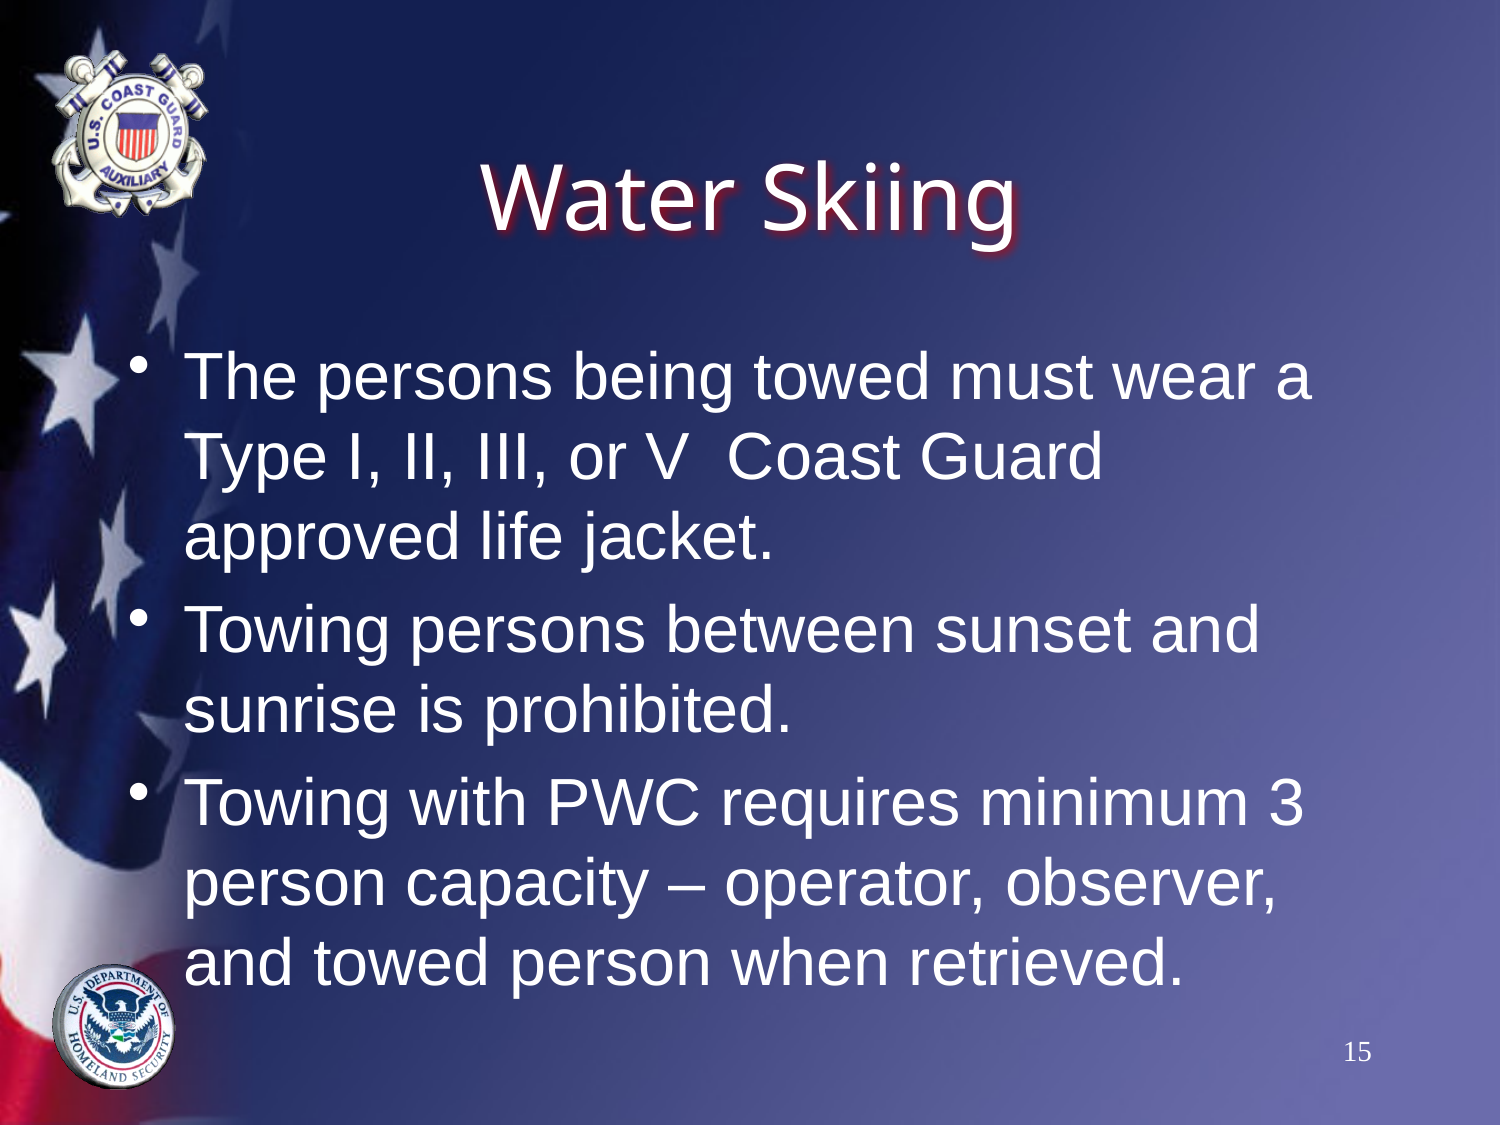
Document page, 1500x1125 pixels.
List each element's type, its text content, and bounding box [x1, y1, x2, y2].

slide_number 15 [1074, 1025, 1388, 1100]
title Water Skiing [112, 99, 1388, 288]
list The persons being towed must wear a Type I, II, III, or V Coast Guard approved life jacket. Towing persons between sunset and sunrise is prohibited. Towing with PWC requires minimum 3 person capacity – operator, observer, and towed person when retrieved. [112, 324, 1388, 1000]
picture [0, 0, 1500, 1125]
